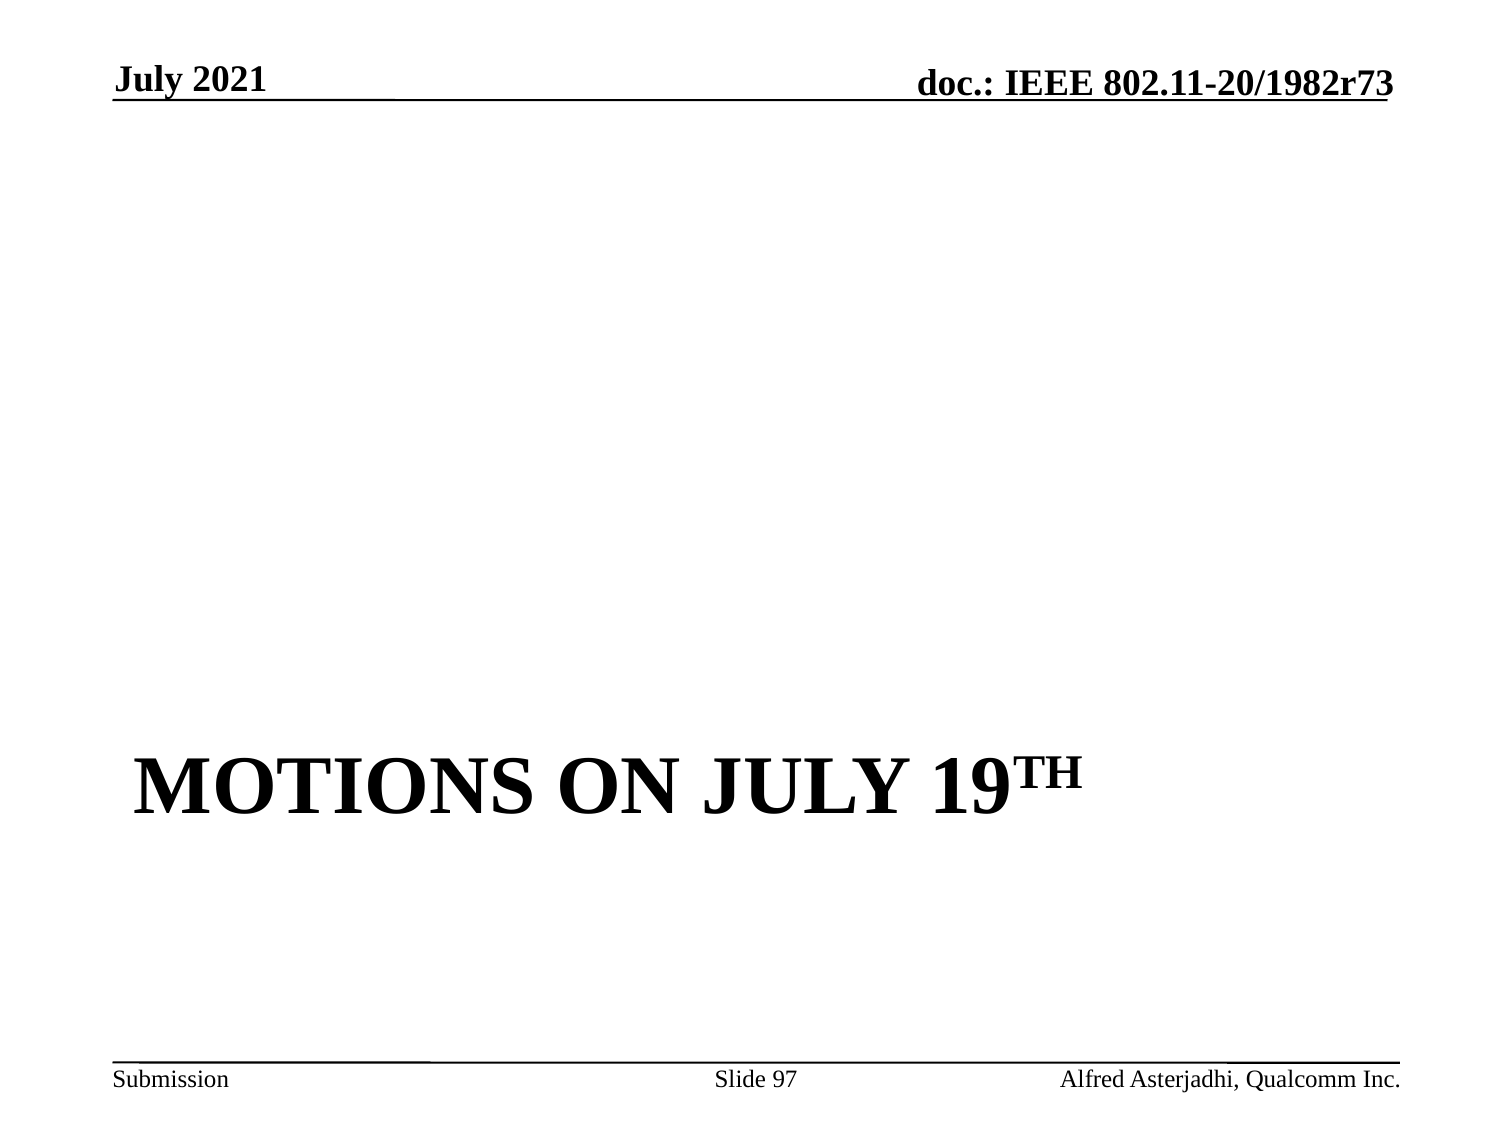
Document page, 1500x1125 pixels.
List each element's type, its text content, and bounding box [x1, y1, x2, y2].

slide_number Slide 97 [712, 1061, 800, 1123]
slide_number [114, 54, 423, 100]
title Motions on July 19th [118, 722, 1394, 947]
footer Alfred Asterjadhi, Qualcomm Inc. [878, 1061, 1402, 1093]
